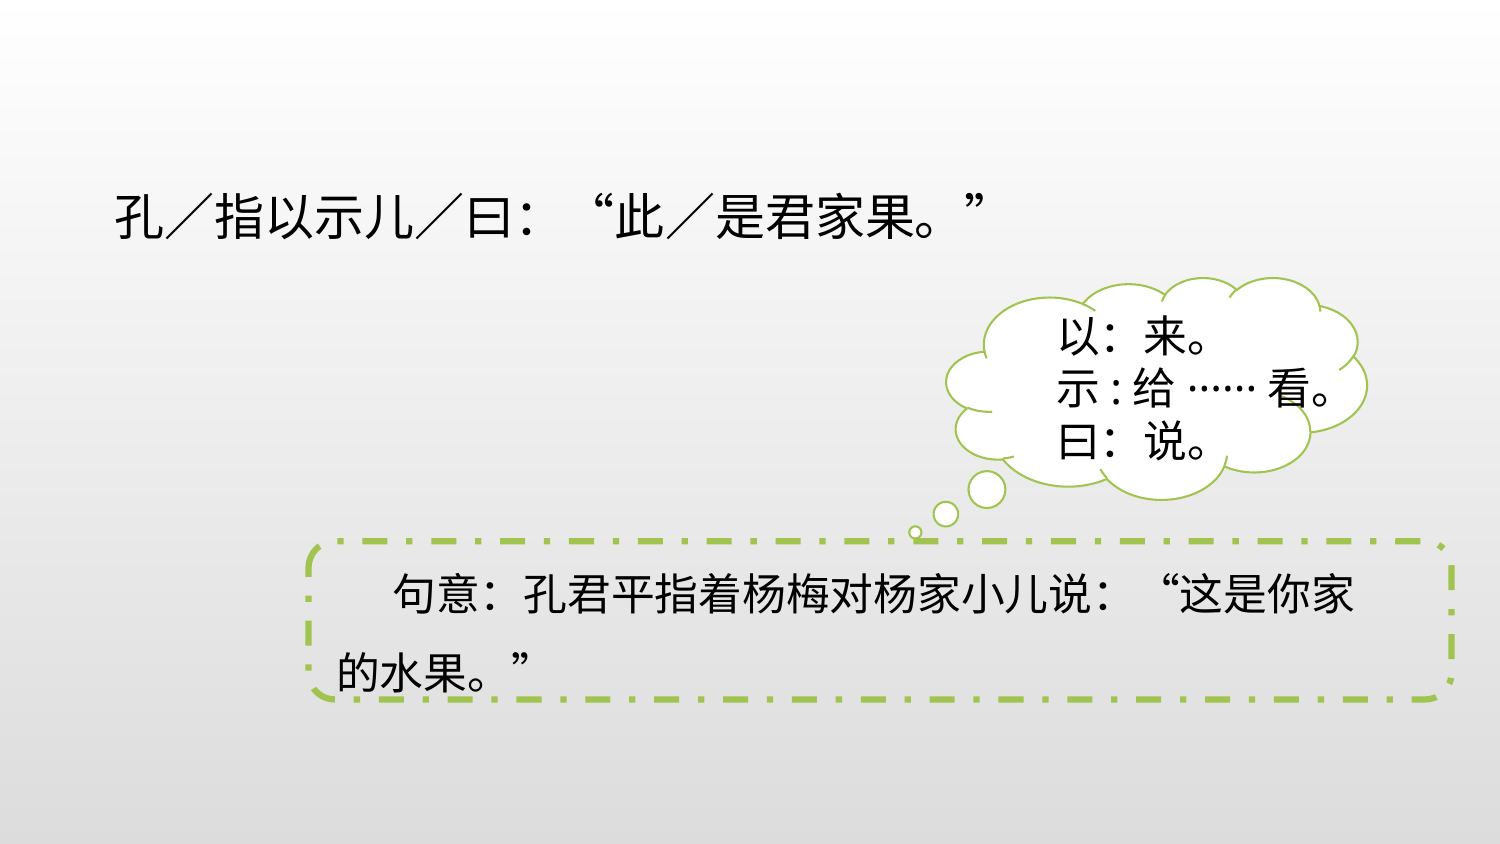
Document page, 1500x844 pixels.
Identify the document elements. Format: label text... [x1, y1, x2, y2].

text_box 句意：孔君平指着杨梅对杨家小儿说：“这是你家的水果。” [324, 535, 913, 542]
text_box [932, 500, 960, 528]
text_box 孔／指以示儿／曰：“此／是君家果。” [47, 149, 1394, 252]
text_box [945, 296, 1223, 501]
text_box [307, 540, 1453, 701]
text_box 以：来。 示:给······看。 曰：说。 [1044, 302, 1394, 472]
text_box 句意：孔君平指着杨梅对杨家小儿说：“这是你家的水果。” [916, 535, 1367, 541]
text_box [1083, 276, 1320, 302]
text_box [908, 525, 923, 540]
text_box [967, 470, 1007, 510]
text_box 句意：孔君平指着杨梅对杨家小儿说：“这是你家的水果。” [324, 698, 1367, 704]
